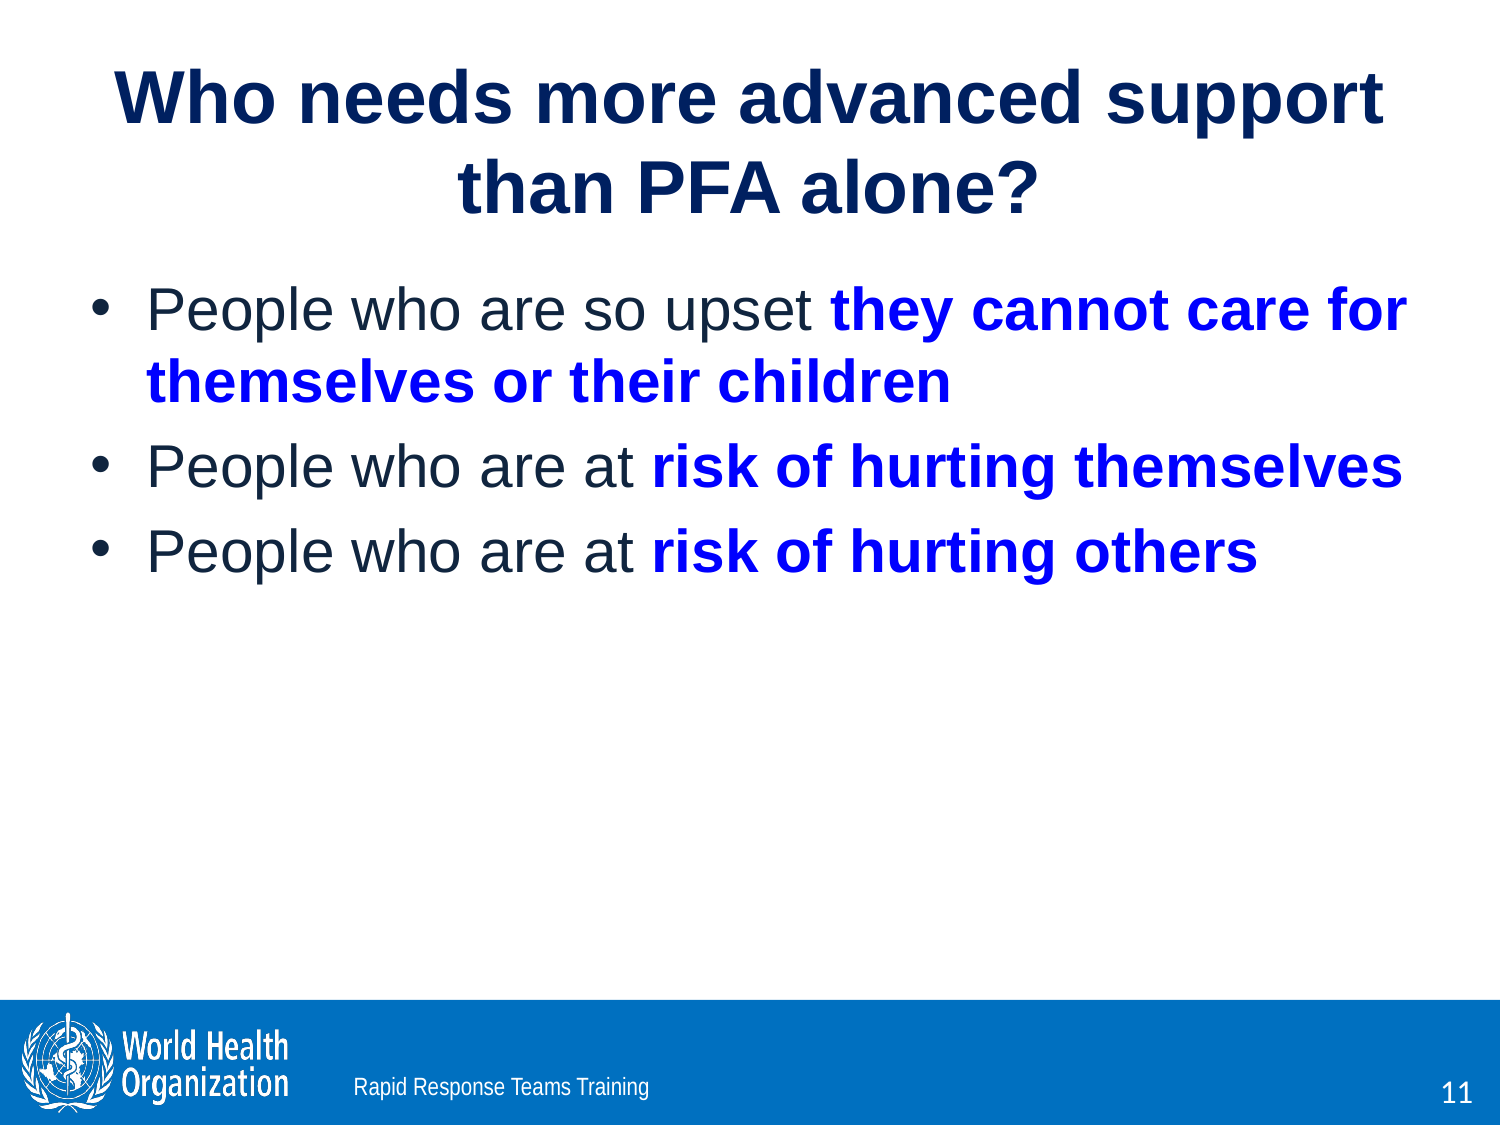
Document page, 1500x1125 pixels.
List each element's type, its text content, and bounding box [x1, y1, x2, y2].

title Who needs more advanced support than PFA alone? [75, 45, 1425, 233]
list People who are so upset they cannot care for themselves or their children People who are at risk of hurting themselves People who are at risk of hurting others [75, 262, 1447, 1005]
picture [21, 1012, 288, 1113]
